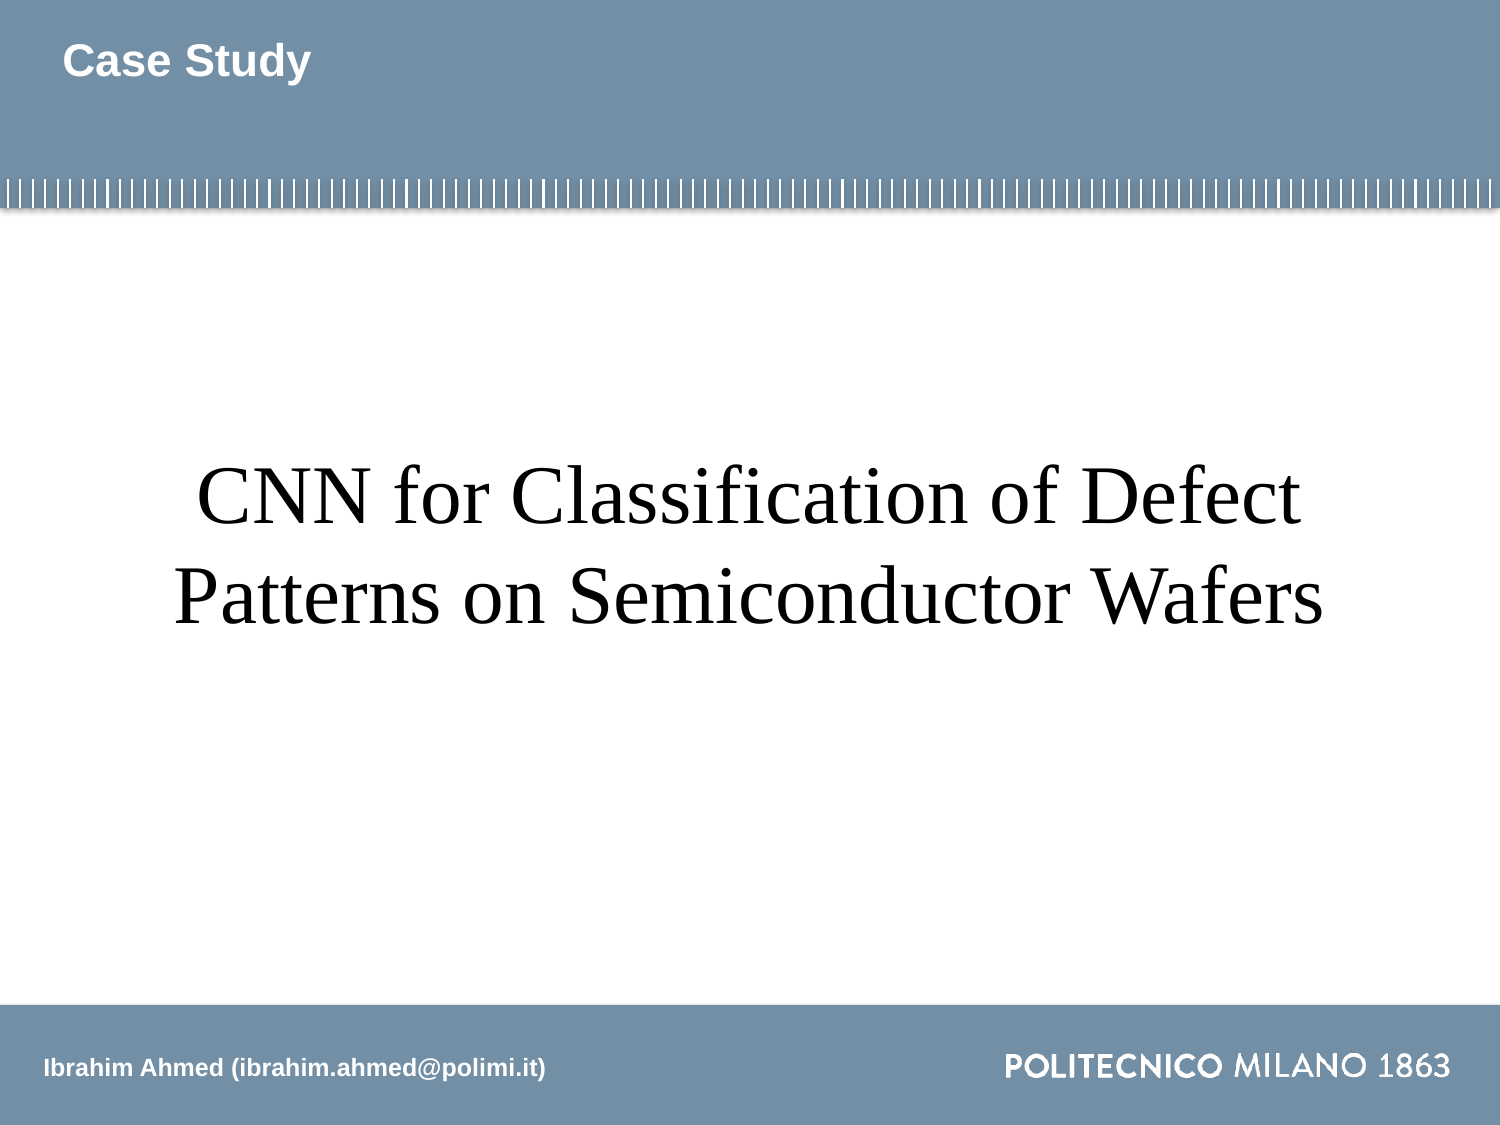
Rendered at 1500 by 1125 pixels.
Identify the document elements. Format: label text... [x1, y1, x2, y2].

list CNN for Classification of Defect Patterns on Semiconductor Wafers [75, 432, 1425, 693]
picture [999, 1041, 1456, 1089]
title Case Study [47, 22, 1455, 161]
